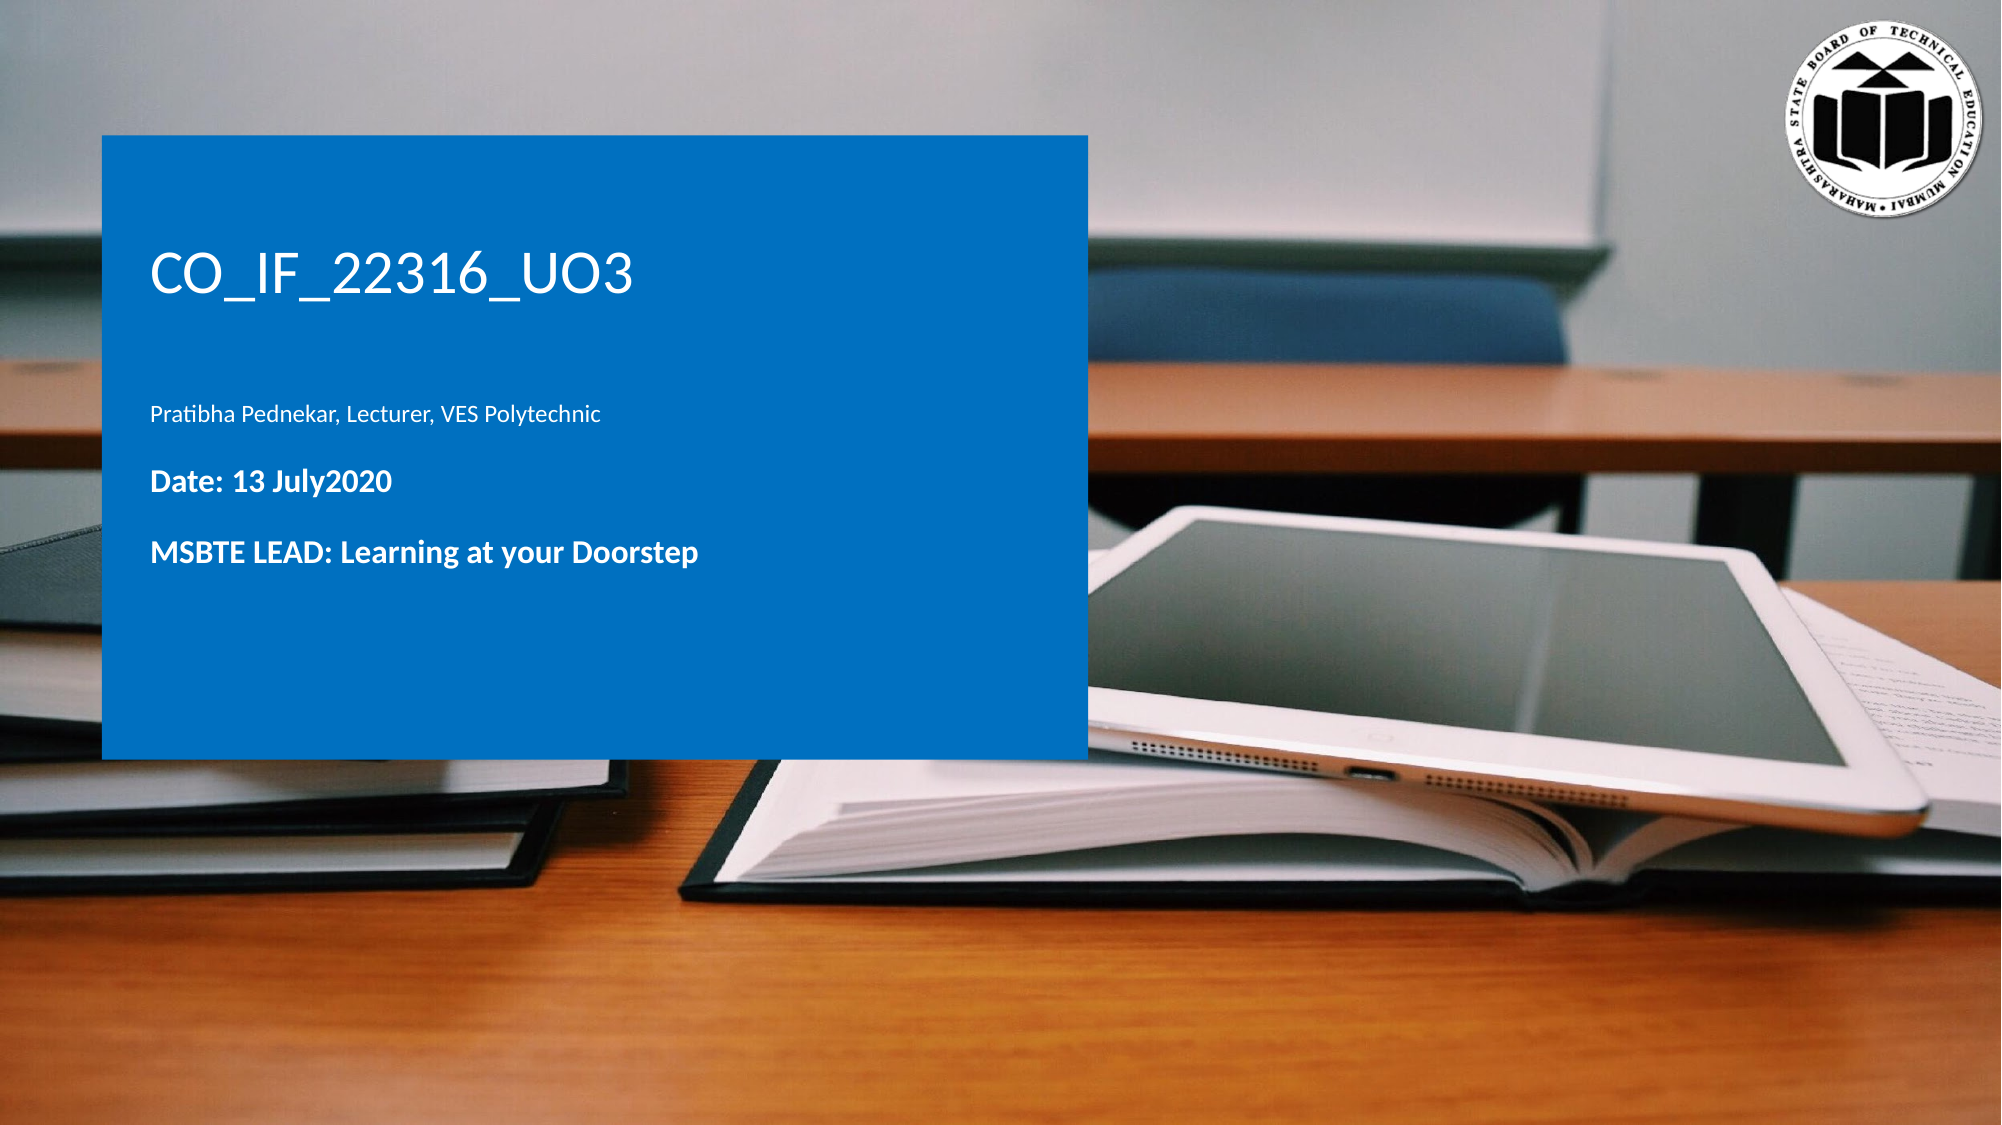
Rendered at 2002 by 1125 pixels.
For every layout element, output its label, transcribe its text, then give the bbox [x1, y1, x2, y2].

subtitle Pratibha Pednekar, Lecturer, VES Polytechnic Date: 13 July2020 MSBTE LEAD: Learning at your Doorstep [150, 397, 1040, 623]
title CO_IF_22316_UO3 [150, 242, 1040, 384]
picture [0, 0, 2001, 1125]
